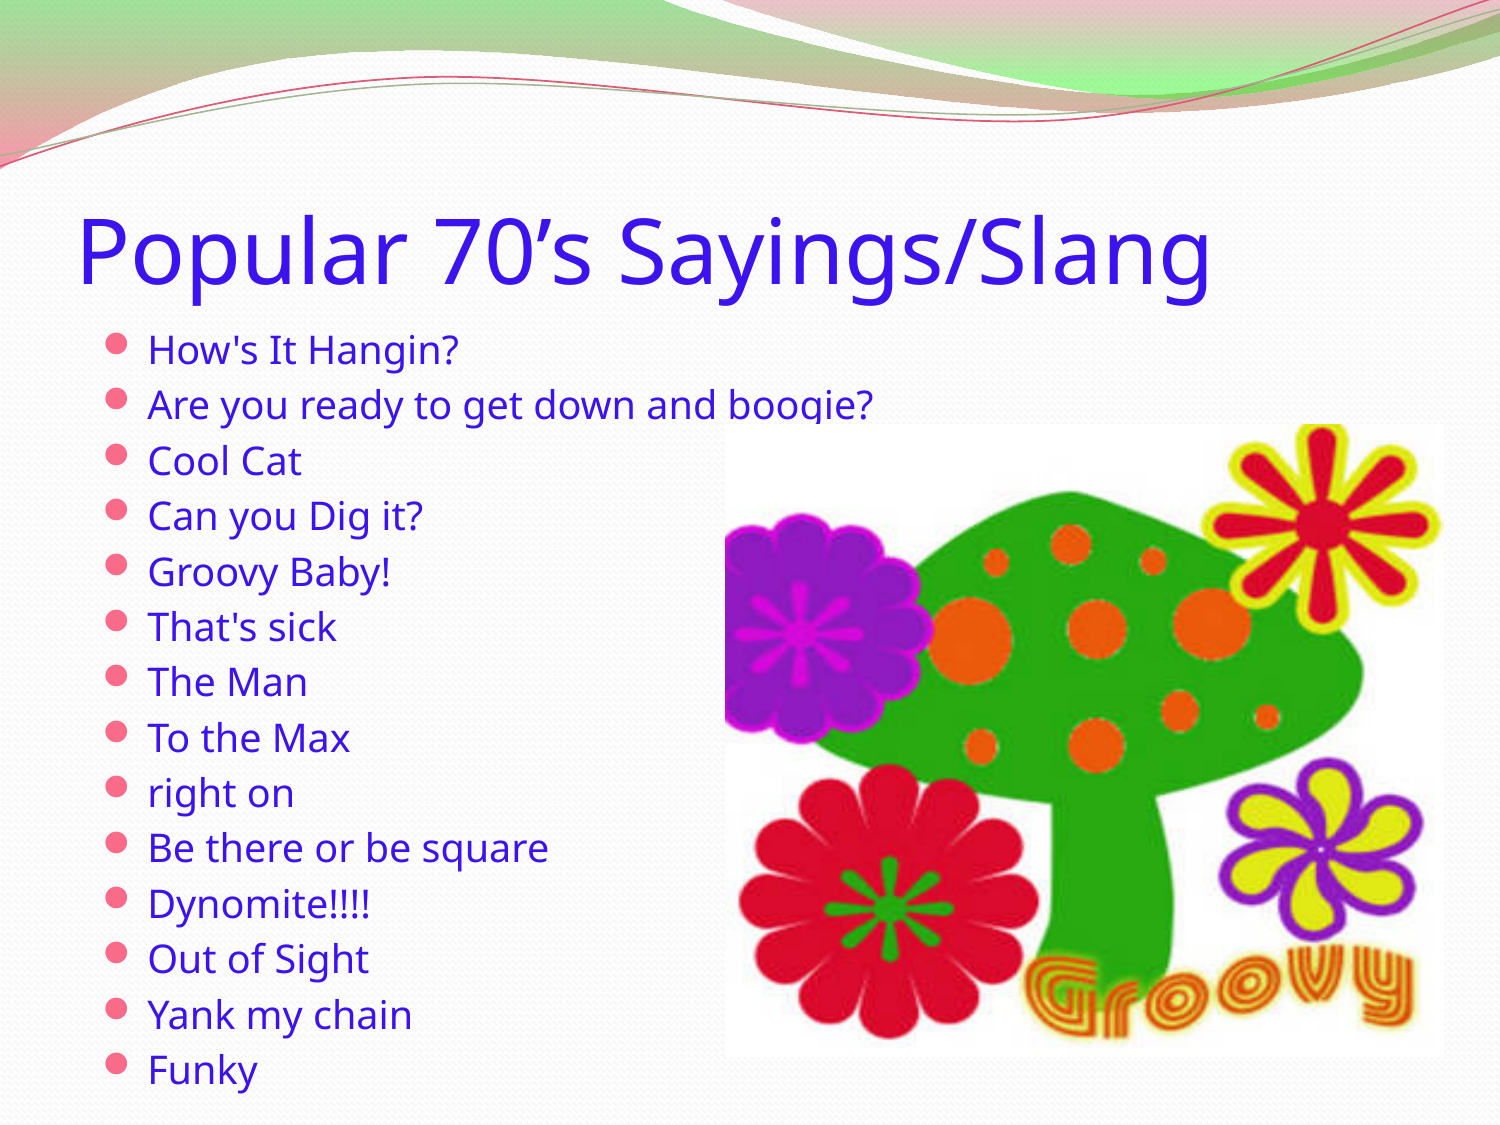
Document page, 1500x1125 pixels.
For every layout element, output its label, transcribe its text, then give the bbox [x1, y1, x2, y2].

picture [724, 424, 1444, 1057]
list How's It Hangin? Are you ready to get down and boogie? Cool Cat Can you Dig it? Groovy Baby! That's sick The Man To the Max right on Be there or be square Dynomite!!!! Out of Sight Yank my chain Funky [87, 317, 1088, 1125]
title Popular 70’s Sayings/Slang [75, 115, 1425, 303]
